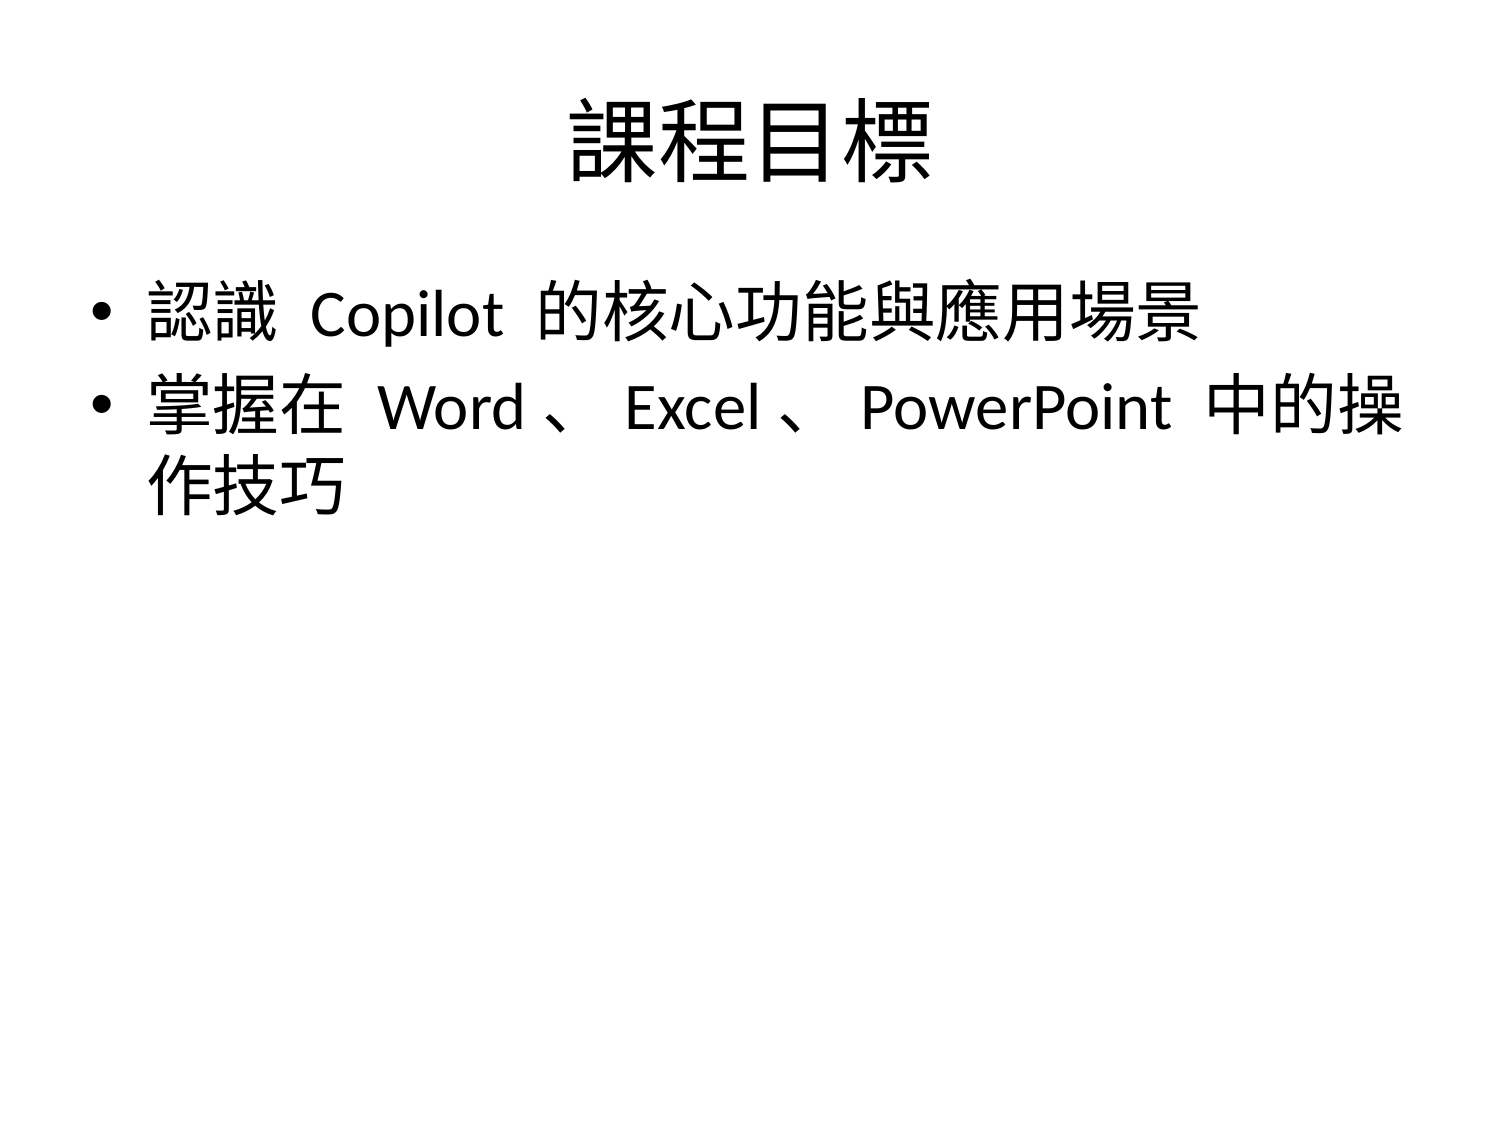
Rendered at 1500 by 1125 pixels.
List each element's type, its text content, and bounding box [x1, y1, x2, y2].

list 認識 Copilot 的核心功能與應用場景 掌握在 Word、Excel、PowerPoint 中的操作技巧 [75, 262, 1425, 1005]
title 課程目標 [75, 45, 1425, 233]
